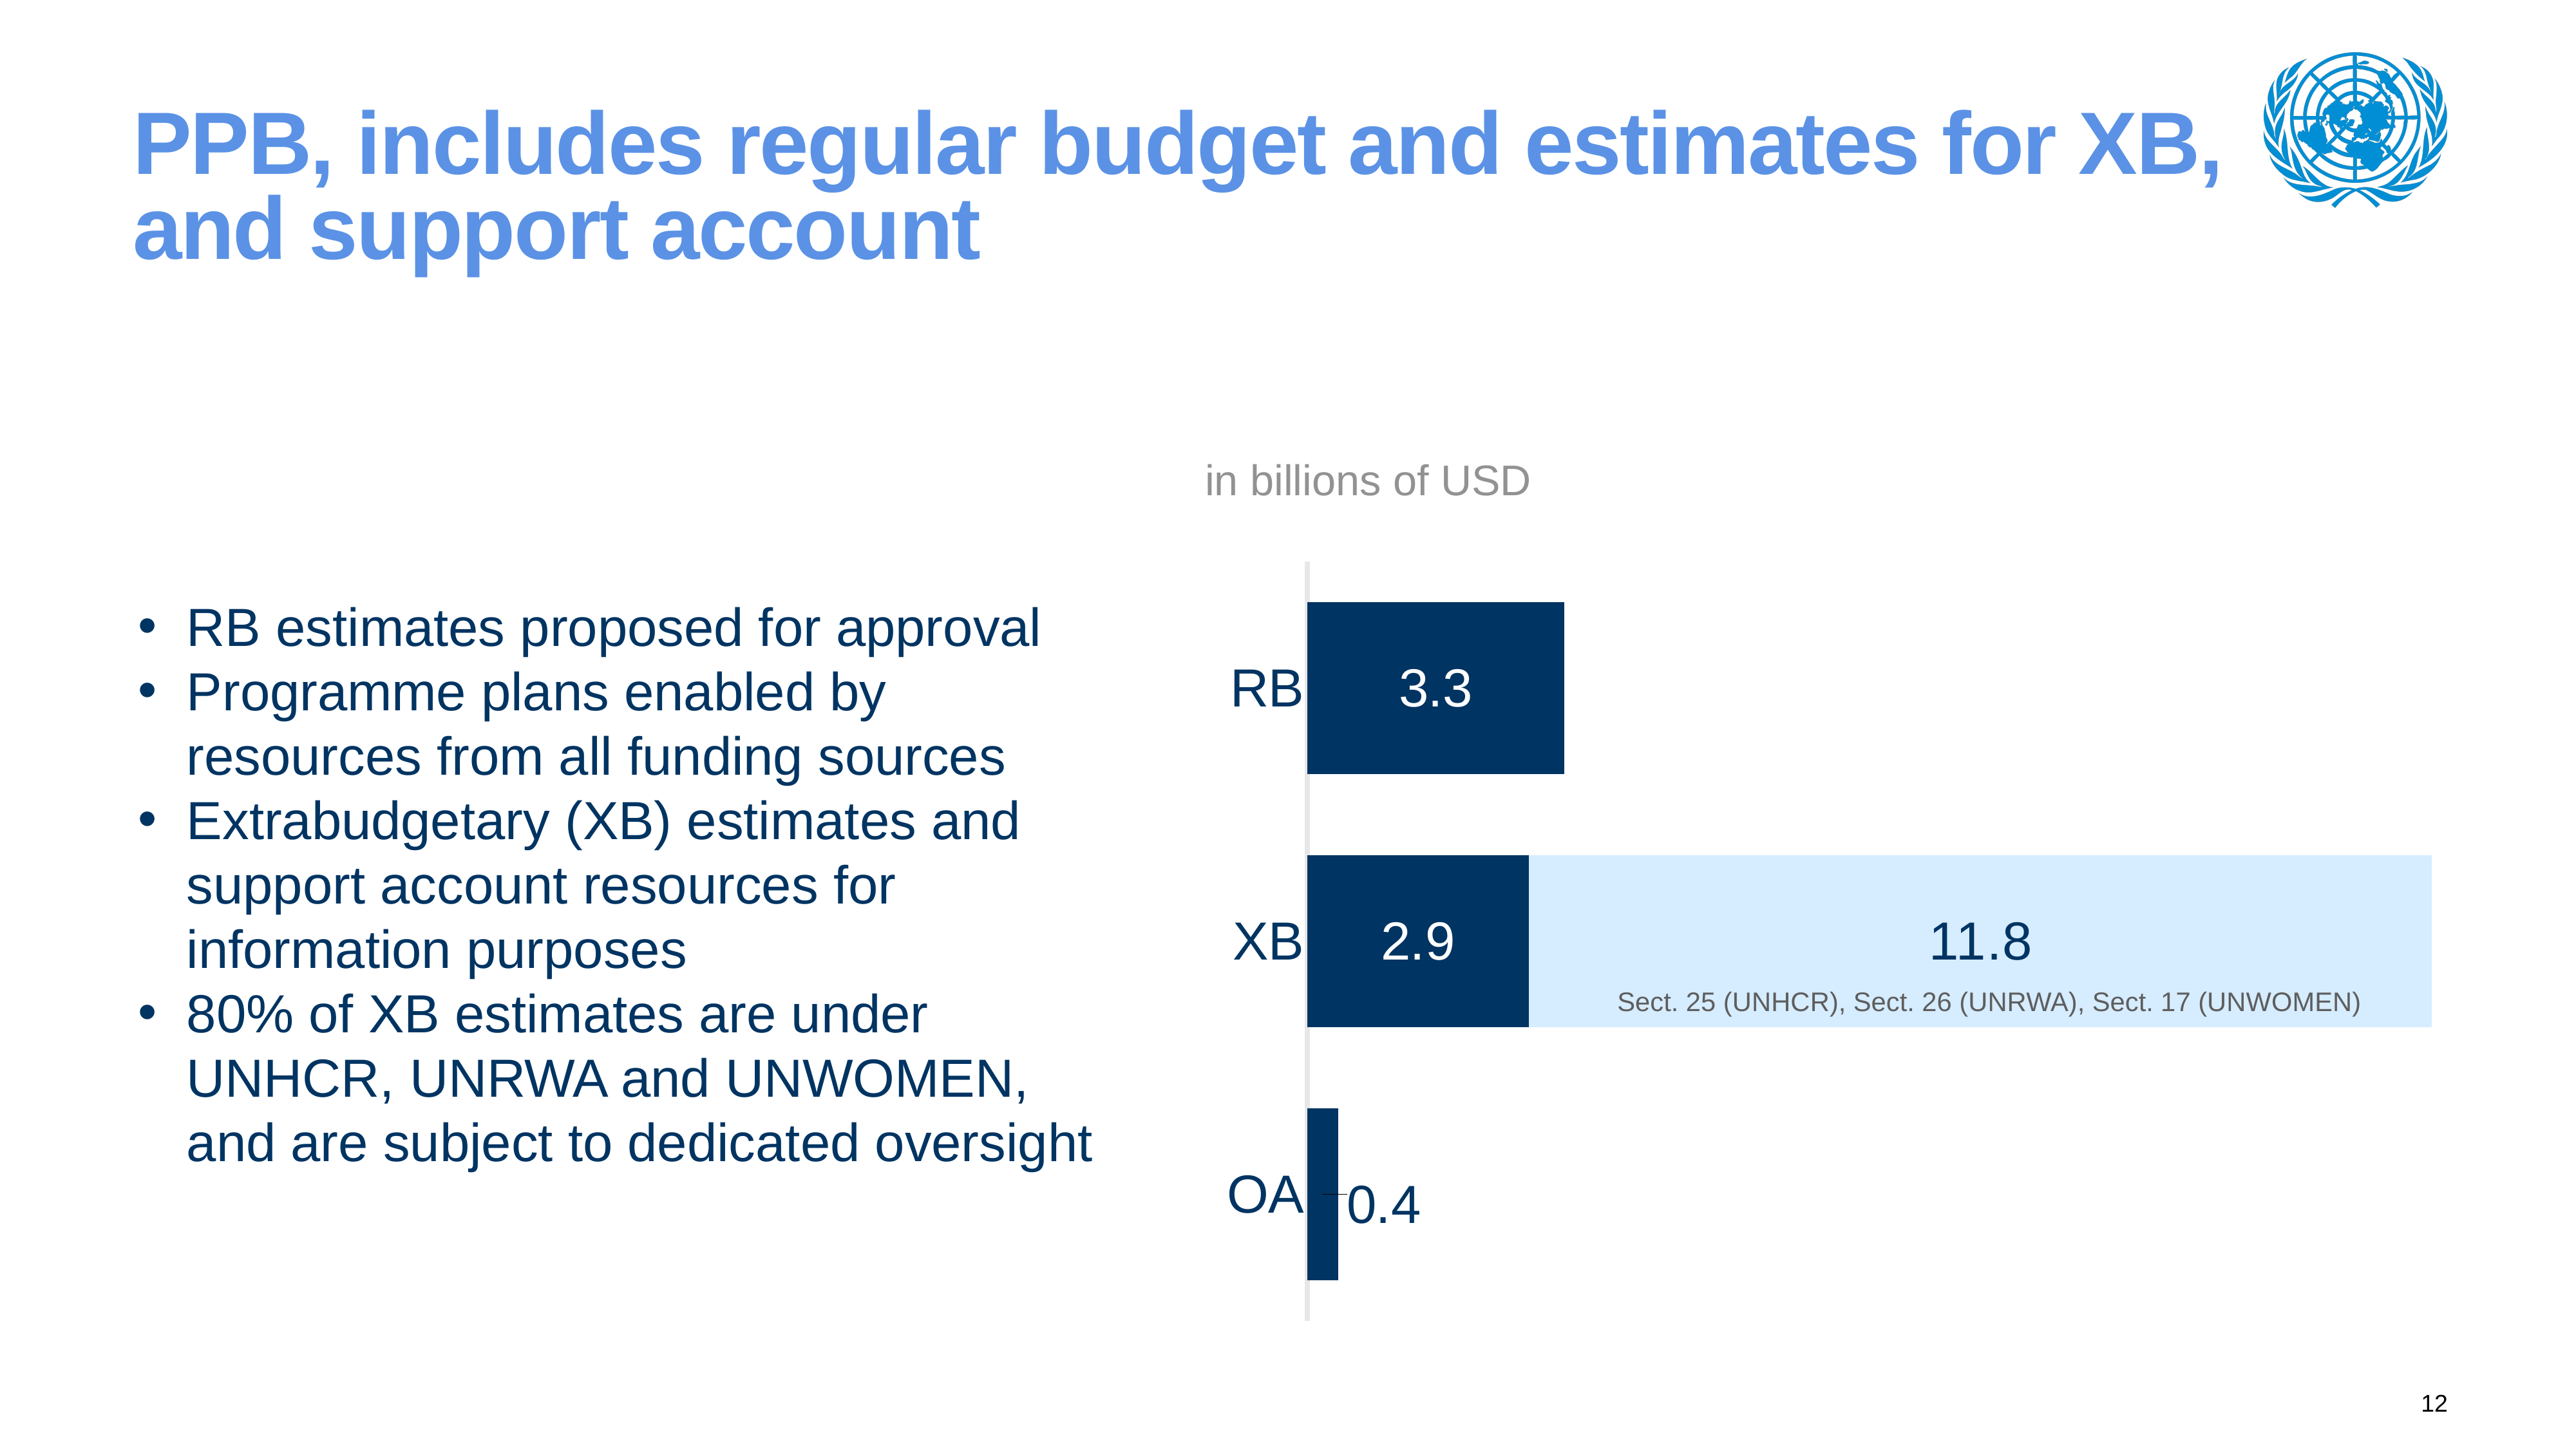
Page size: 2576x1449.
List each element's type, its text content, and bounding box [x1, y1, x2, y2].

picture [2307, 120, 2316, 131]
picture [2323, 70, 2353, 88]
picture [2381, 129, 2389, 140]
picture [2342, 130, 2353, 140]
title PPB, includes regular budget and estimates for XB, and support account [127, 100, 2235, 252]
picture [2332, 138, 2347, 152]
text_box RB estimates proposed for approval Programme plans enabled by resources from all funding sources Extrabudgetary (XB) estimates and support account resources for information purposes 80% of XB estimates are under UNHCR, UNRWA and UNWOMEN, and are subject to dedicated oversight [128, 588, 1132, 1177]
picture [2325, 151, 2353, 166]
picture [2357, 56, 2396, 77]
picture [2313, 156, 2353, 179]
picture [2294, 76, 2316, 116]
picture [2264, 52, 2447, 208]
picture [2341, 95, 2353, 104]
picture [2347, 109, 2362, 128]
picture [2357, 95, 2369, 106]
picture [2307, 86, 2325, 116]
picture [2385, 120, 2403, 149]
chart [1199, 545, 2565, 1337]
picture [2357, 156, 2397, 179]
picture [2382, 84, 2404, 115]
picture [2333, 82, 2353, 97]
picture [2357, 70, 2380, 83]
picture [2320, 95, 2334, 116]
picture [2357, 159, 2363, 166]
picture [2334, 124, 2340, 131]
picture [2394, 75, 2417, 115]
text_box in billions of USD [1199, 447, 1575, 509]
picture [2314, 56, 2353, 79]
picture [2356, 137, 2369, 142]
picture [2298, 140, 2316, 159]
picture [2294, 120, 2304, 136]
picture [2357, 82, 2378, 96]
picture [2394, 120, 2417, 159]
slide_number 12 [2415, 1381, 2454, 1423]
picture [2376, 94, 2389, 107]
picture [2322, 115, 2334, 141]
picture [2382, 147, 2387, 156]
